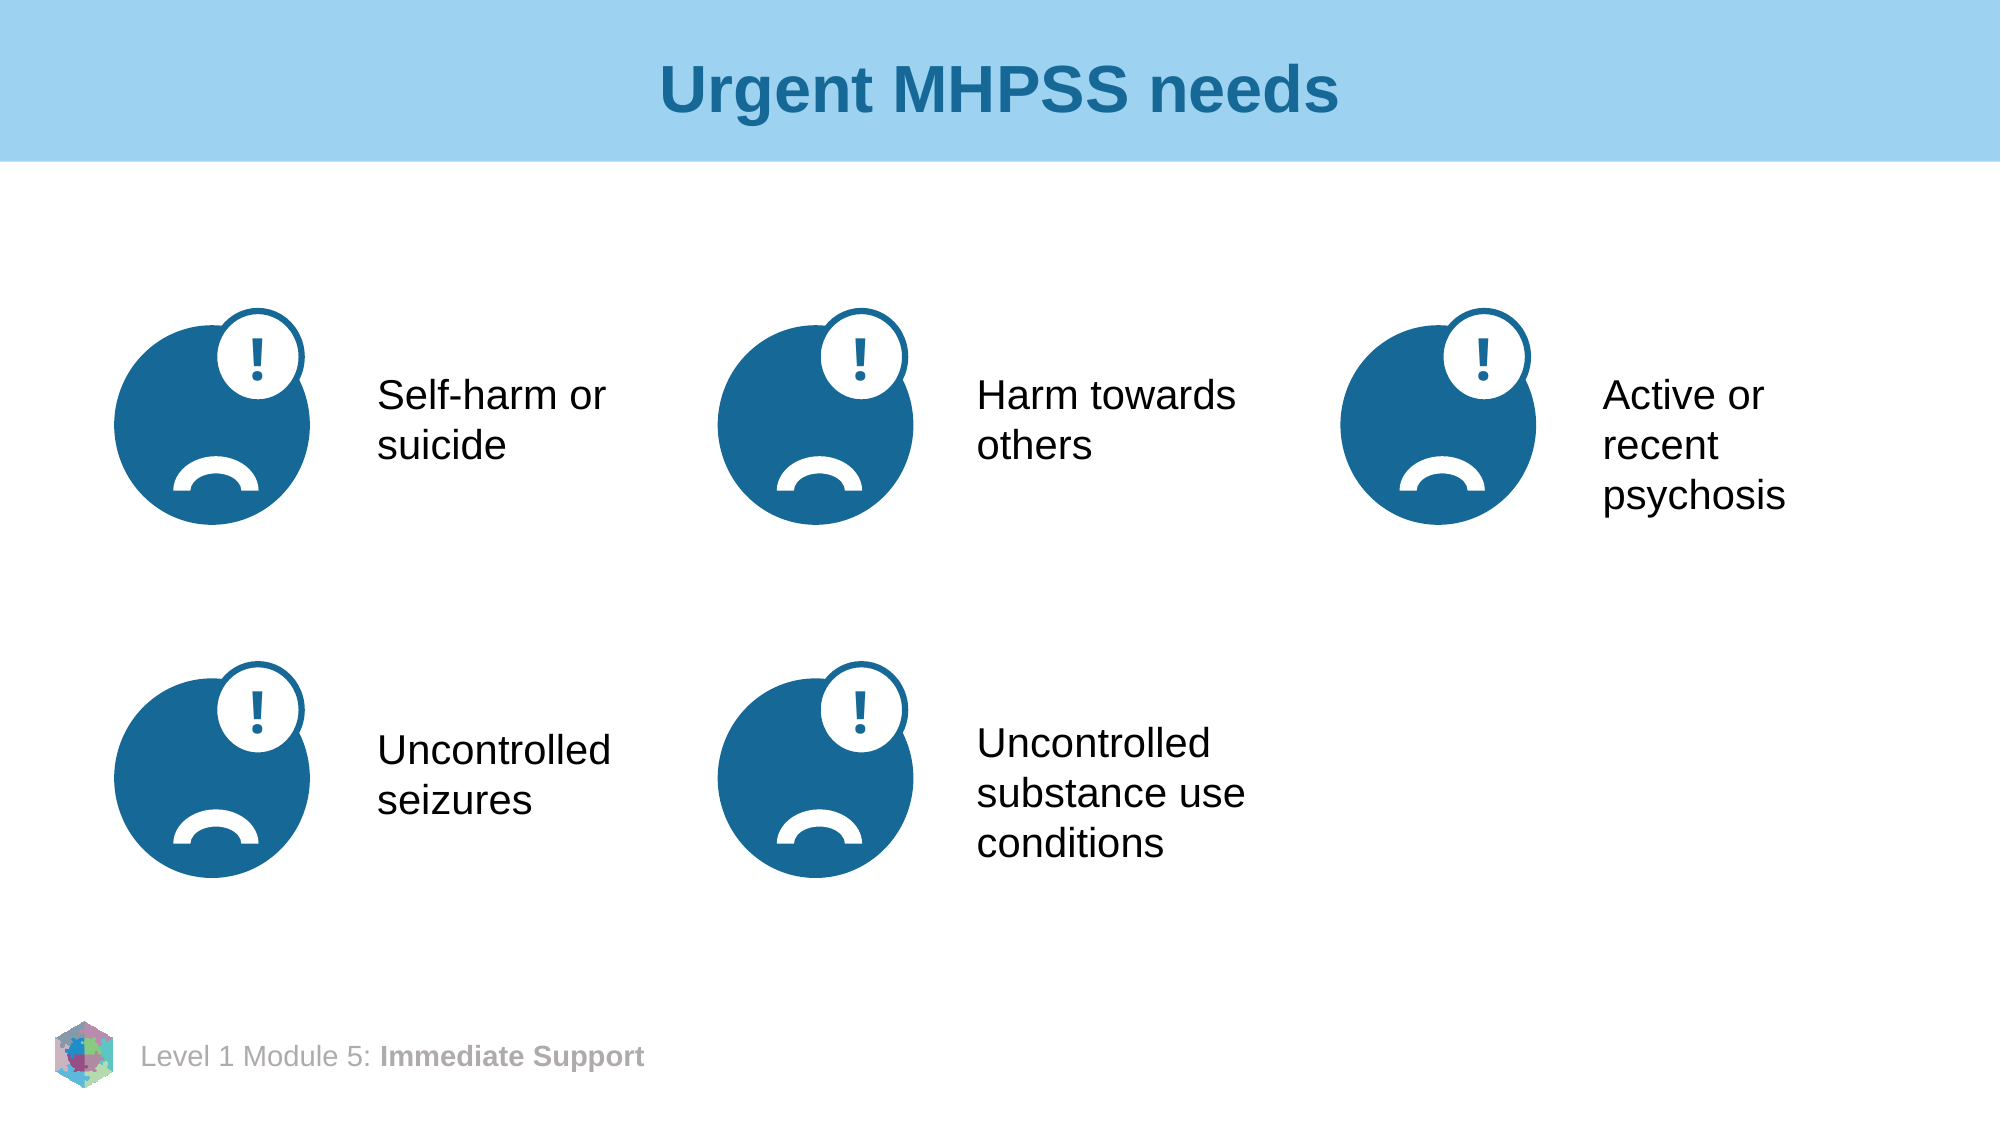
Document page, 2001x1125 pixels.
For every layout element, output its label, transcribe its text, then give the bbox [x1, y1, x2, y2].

text_box Active or recent psychosis [1587, 360, 1867, 526]
text_box Uncontrolled substance use conditions [961, 707, 1300, 873]
text_box Uncontrolled seizures [362, 714, 701, 830]
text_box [114, 664, 310, 879]
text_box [717, 311, 914, 525]
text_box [114, 311, 310, 525]
text_box Self-harm or suicide [362, 360, 701, 476]
title Urgent MHPSS needs [137, 19, 1863, 163]
picture [55, 1021, 113, 1088]
text_box Harm towards others [961, 360, 1300, 476]
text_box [717, 664, 914, 879]
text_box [1340, 311, 1537, 525]
